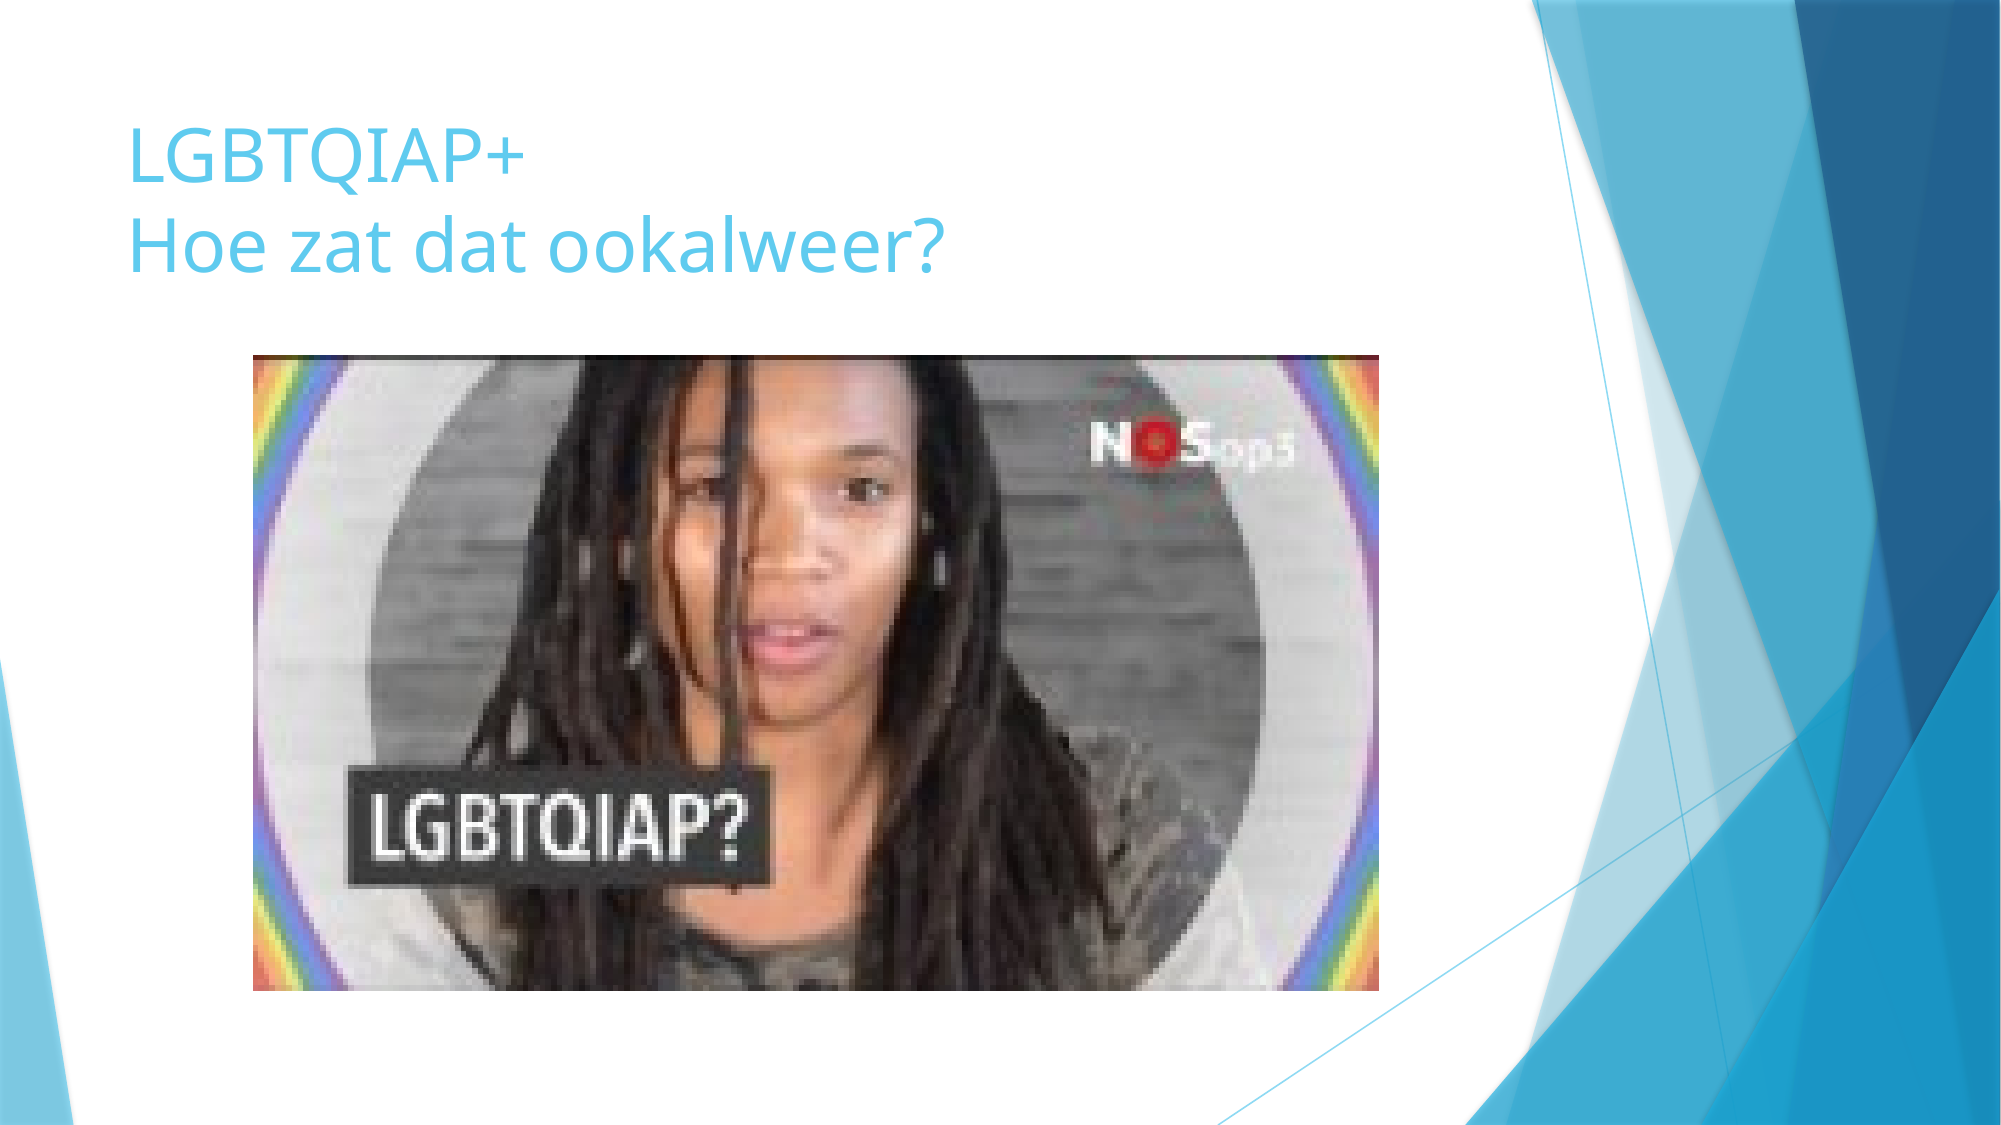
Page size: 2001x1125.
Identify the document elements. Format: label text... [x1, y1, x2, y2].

title LGBTQIAP+ Hoe zat dat ookalweer? [111, 99, 1522, 317]
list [252, 353, 1381, 992]
